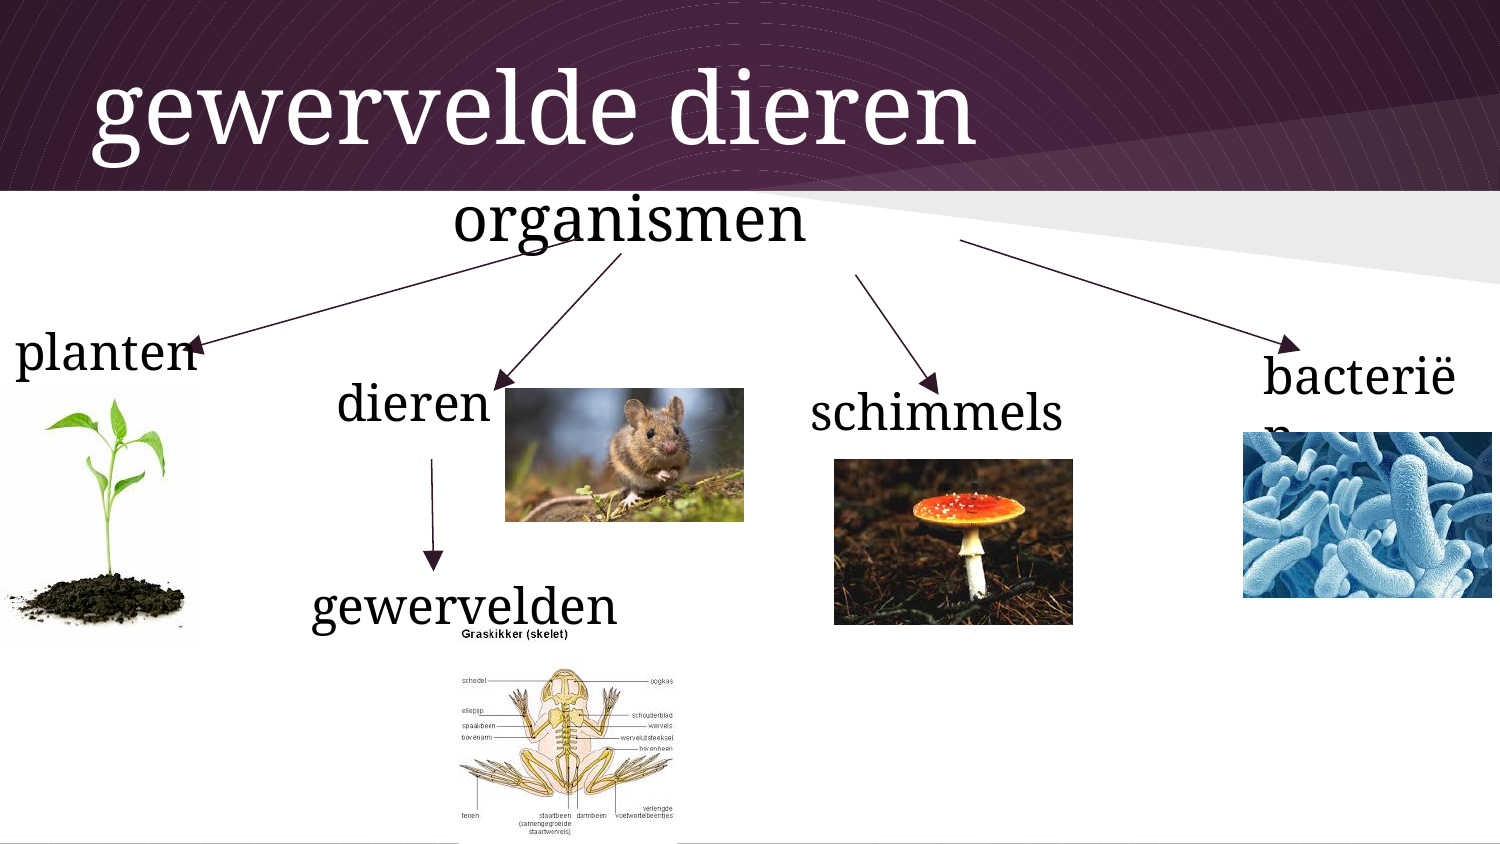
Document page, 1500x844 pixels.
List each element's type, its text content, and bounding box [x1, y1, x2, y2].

picture [833, 458, 1073, 625]
list organismen [437, 89, 1500, 701]
text_box planten [0, 305, 269, 436]
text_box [855, 274, 939, 395]
text_box bacteriën [1248, 329, 1487, 430]
text_box gewervelden [296, 559, 1411, 690]
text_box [493, 253, 622, 392]
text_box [181, 237, 581, 351]
picture [1242, 432, 1492, 599]
picture [504, 387, 744, 522]
picture [458, 627, 677, 844]
text_box dieren [321, 359, 499, 487]
text_box schimmels [795, 365, 1136, 478]
picture [0, 388, 198, 643]
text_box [959, 239, 1301, 351]
title gewervelde dieren [75, 33, 1425, 175]
